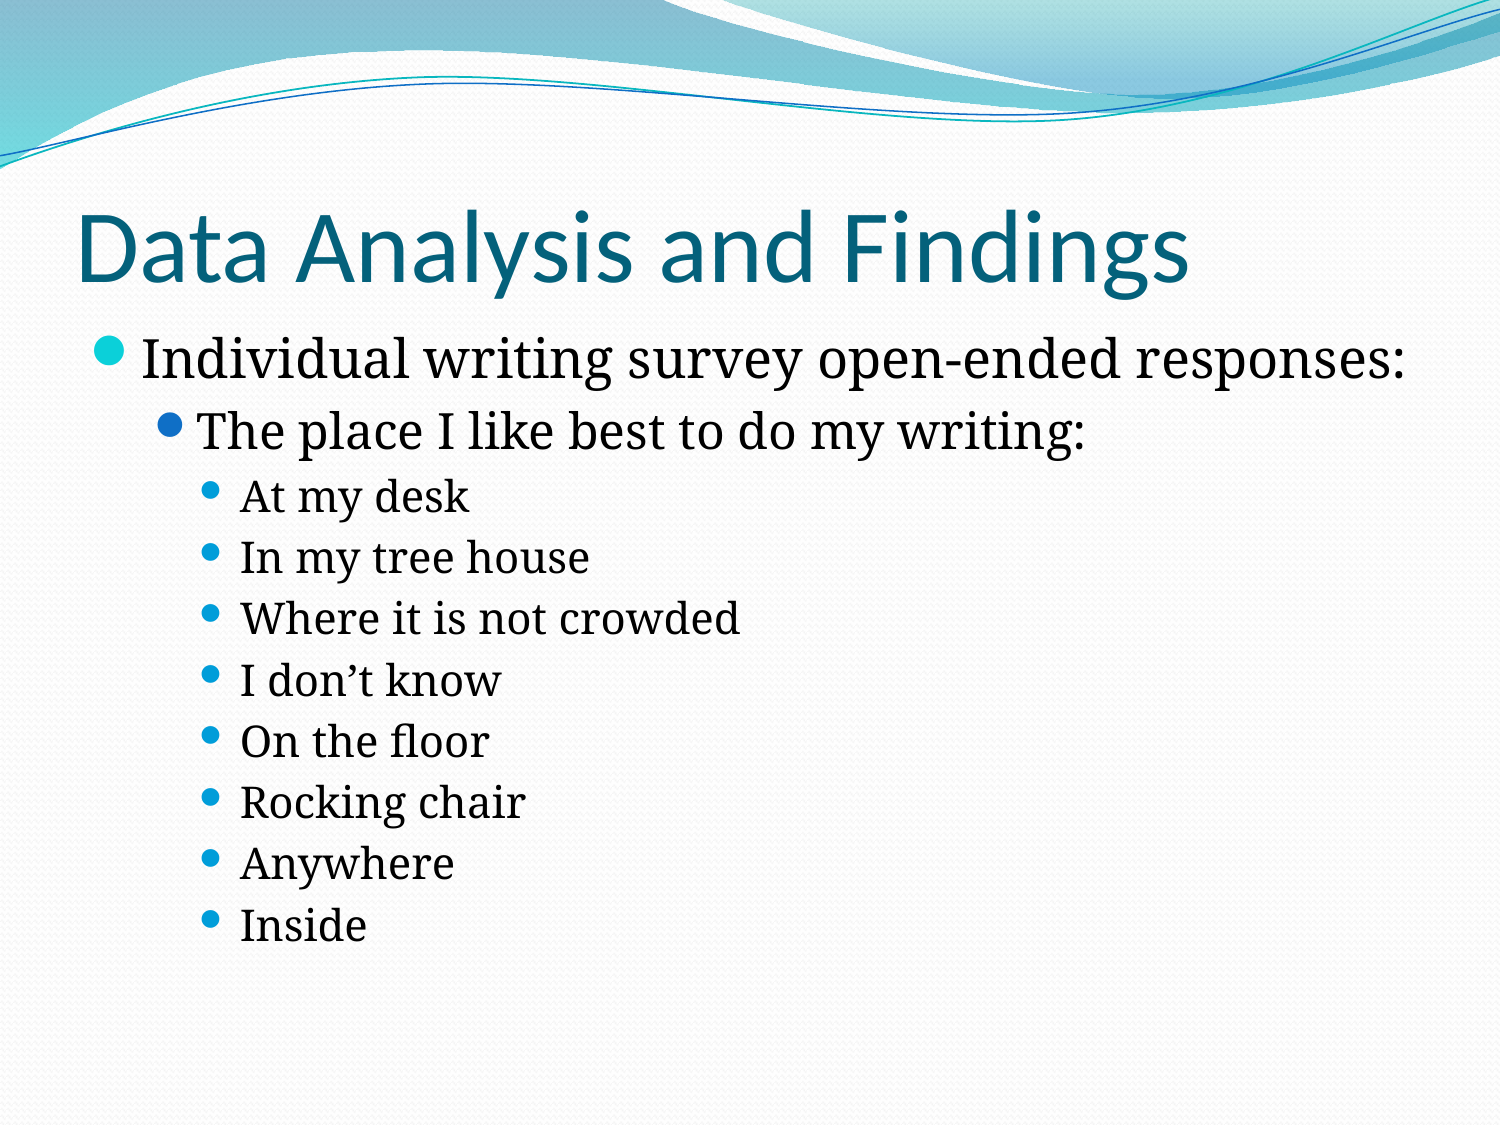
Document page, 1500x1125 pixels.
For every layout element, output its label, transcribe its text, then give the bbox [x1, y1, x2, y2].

title Data Analysis and Findings [75, 115, 1425, 303]
list Individual writing survey open-ended responses: The place I like best to do my writing: At my desk In my tree house Where it is not crowded I don’t know On the floor Rocking chair Anywhere Inside [75, 317, 1425, 1038]
